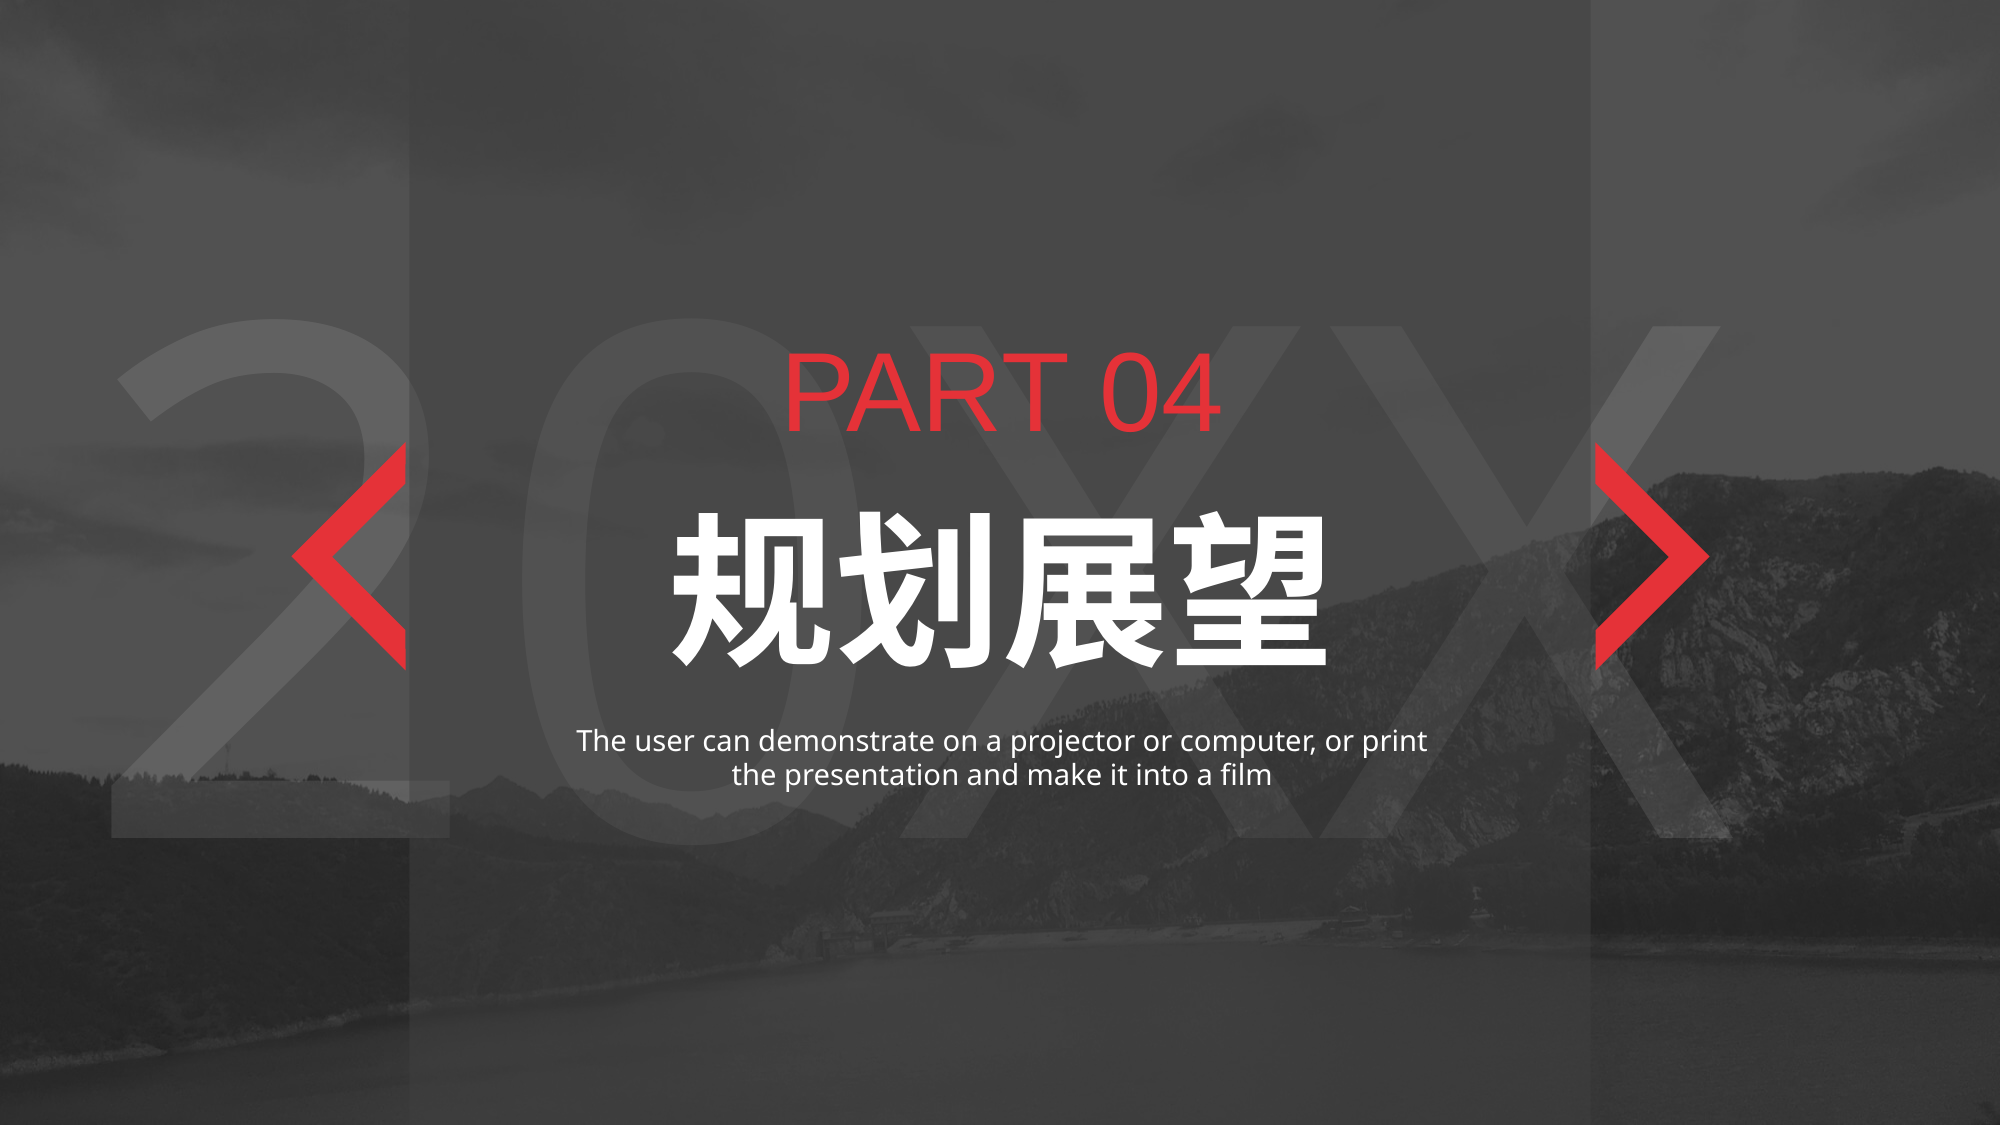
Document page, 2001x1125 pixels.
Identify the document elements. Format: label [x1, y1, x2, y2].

text_box [506, 311, 919, 801]
picture [1082, 0, 2000, 1125]
text_box [919, 0, 1082, 1125]
text_box [1082, 311, 1499, 801]
picture [0, 0, 919, 1125]
